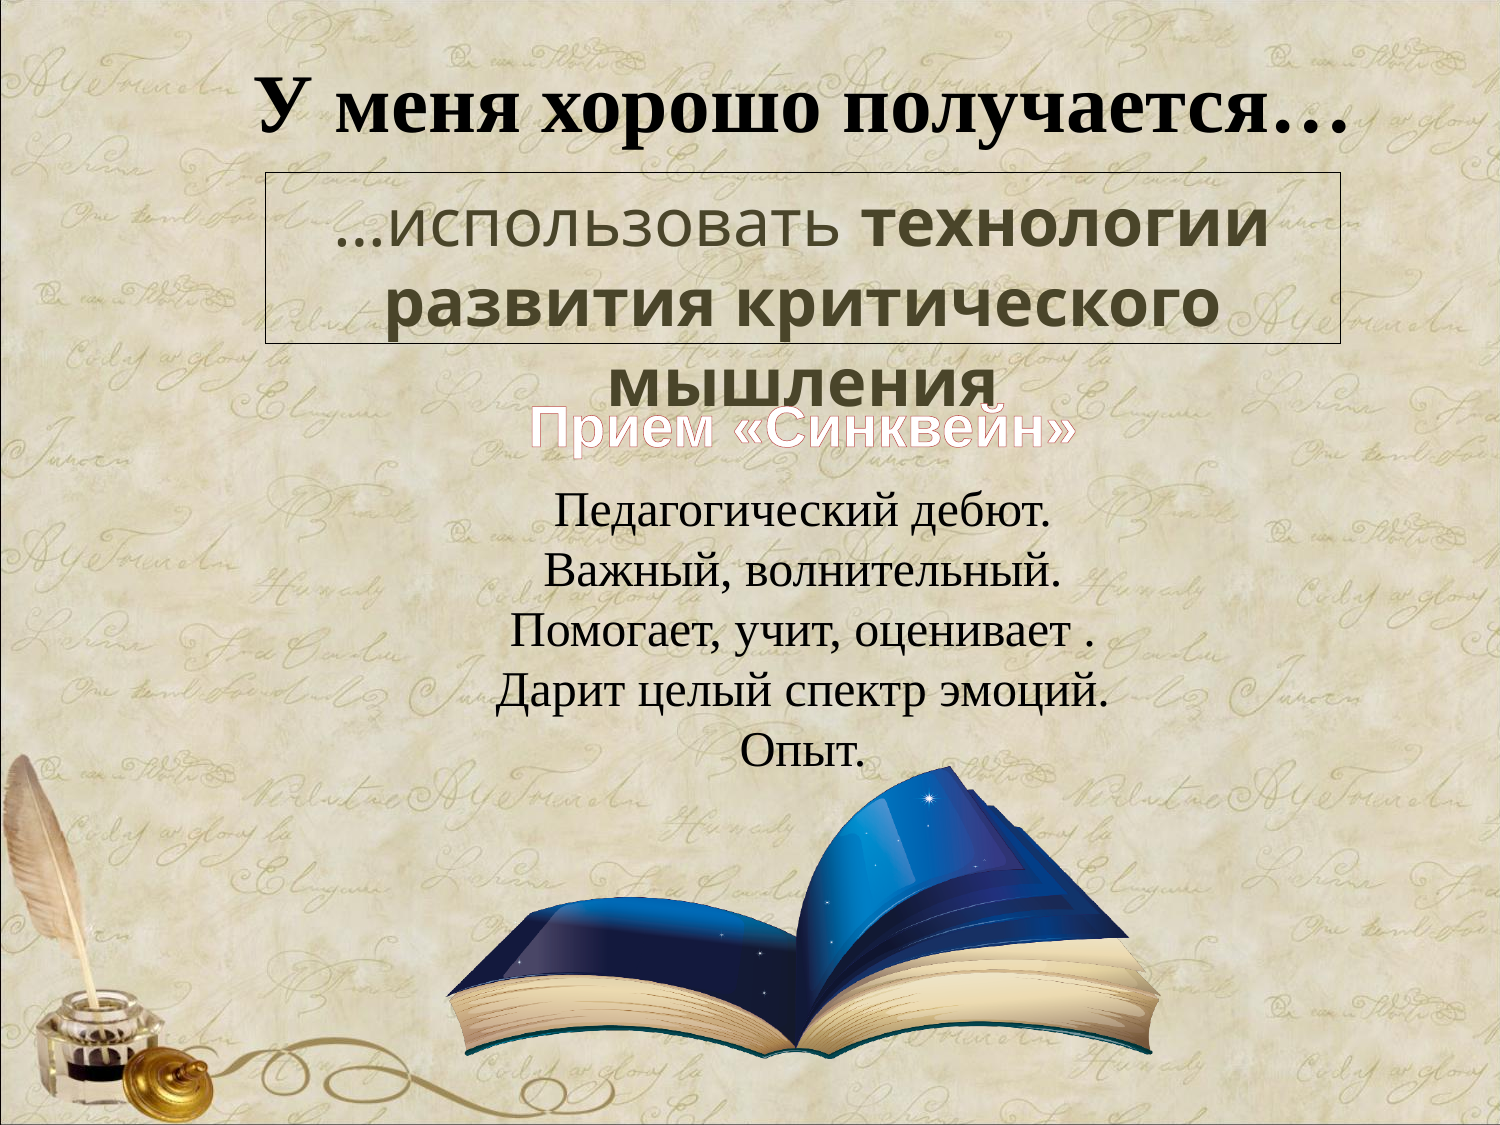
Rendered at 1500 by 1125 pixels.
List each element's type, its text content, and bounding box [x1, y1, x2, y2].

title У меня хорошо получается… [153, 25, 1453, 173]
list …использовать технологии развития критического мышления [265, 172, 1341, 344]
picture [0, 0, 1500, 1125]
text_box Педагогический дебют. Важный, волнительный. Помогает, учит, оценивает . Дарит целый спектр эмоций. Опыт. [324, 469, 1282, 784]
text_box Прием «Синквейн» [501, 381, 1104, 466]
